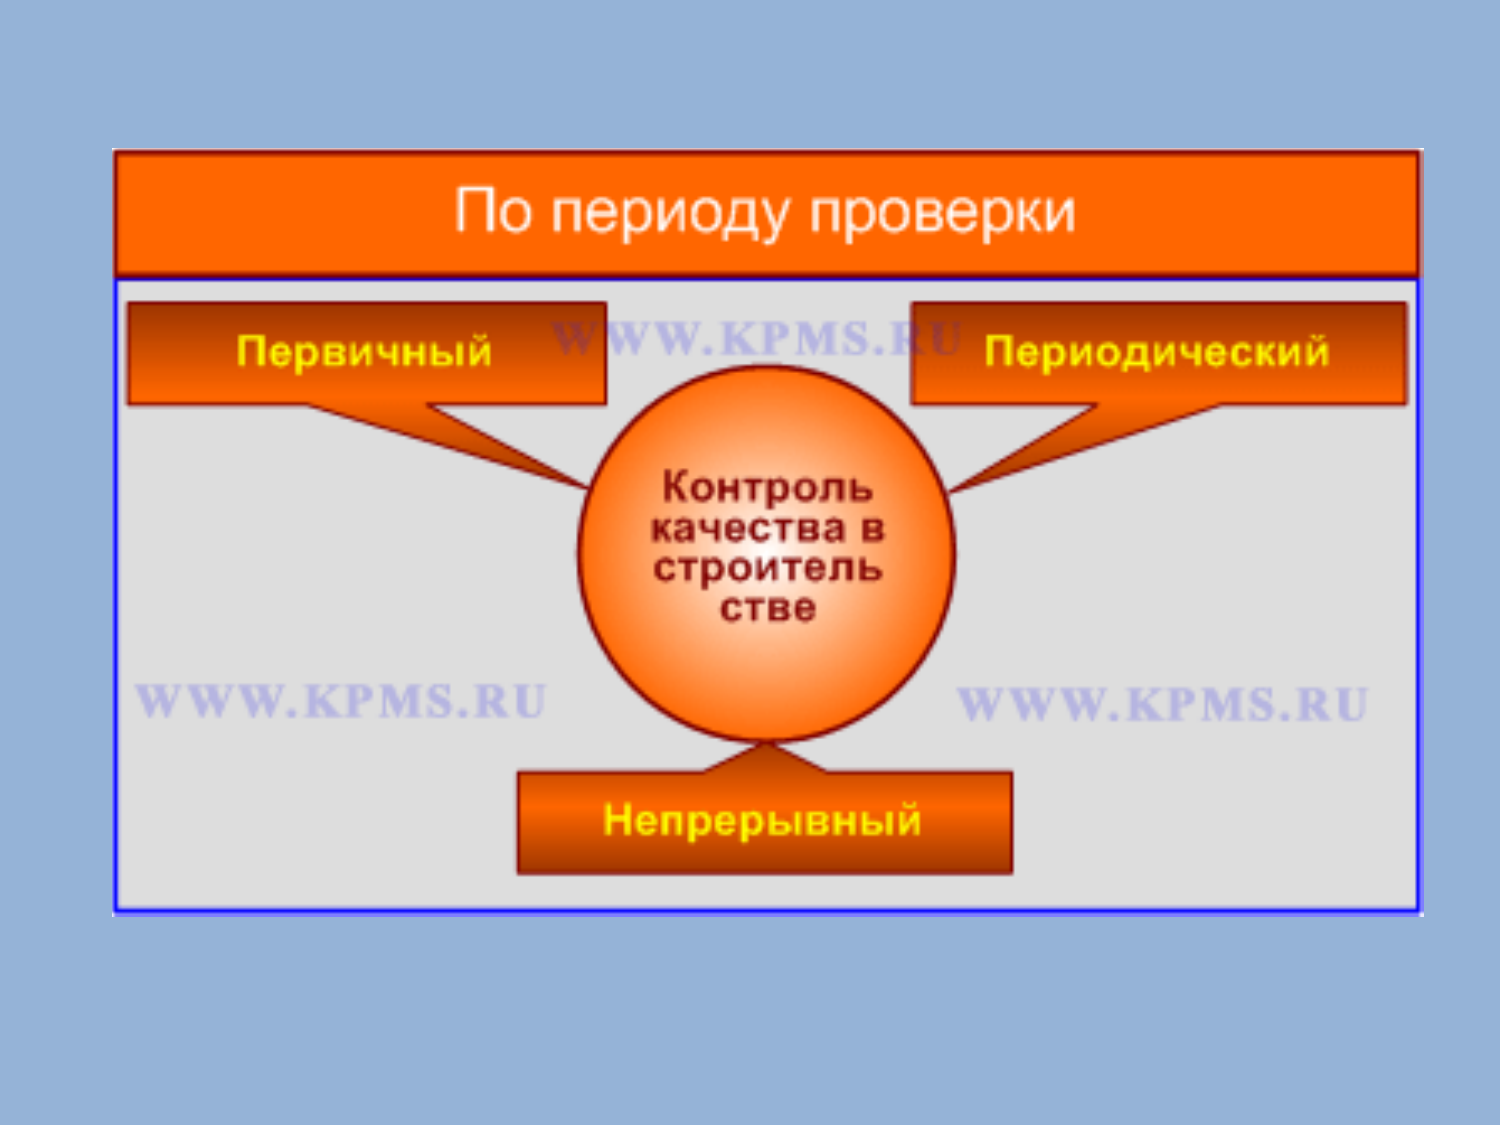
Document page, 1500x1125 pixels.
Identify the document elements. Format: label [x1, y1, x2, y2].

picture [111, 148, 1424, 918]
